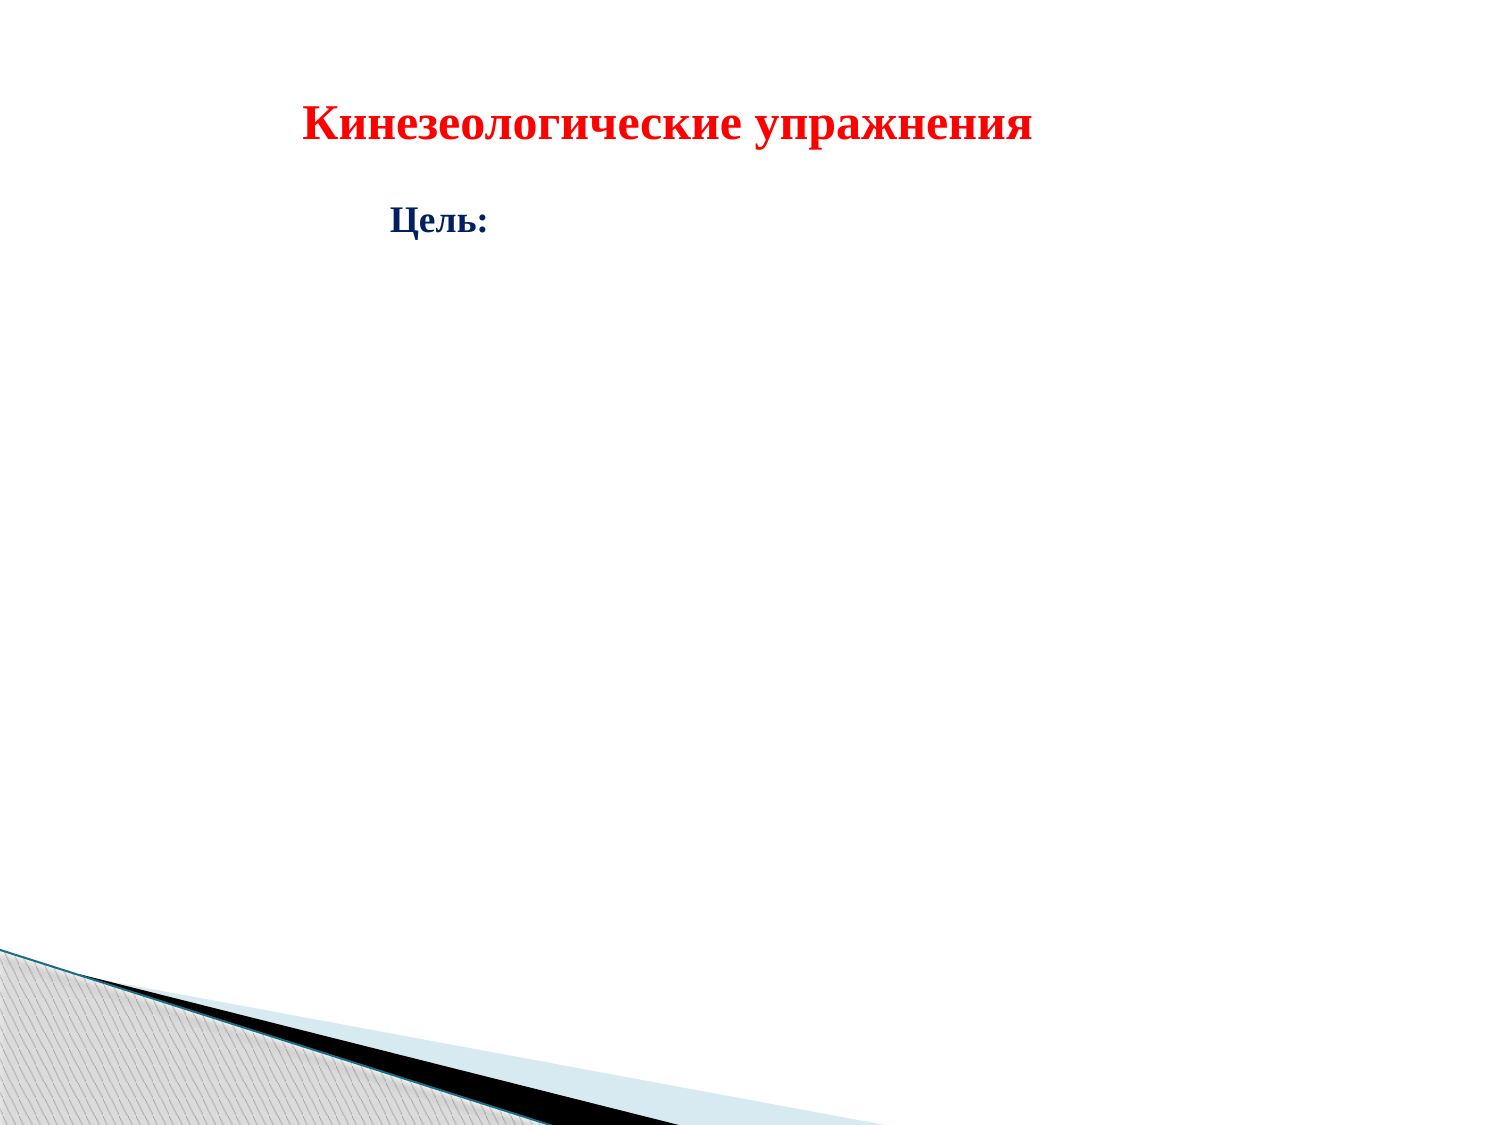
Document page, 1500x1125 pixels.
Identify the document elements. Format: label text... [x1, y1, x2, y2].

text_box Кинезеологические упражнения [210, 81, 1137, 157]
text_box Цель: [374, 187, 973, 248]
